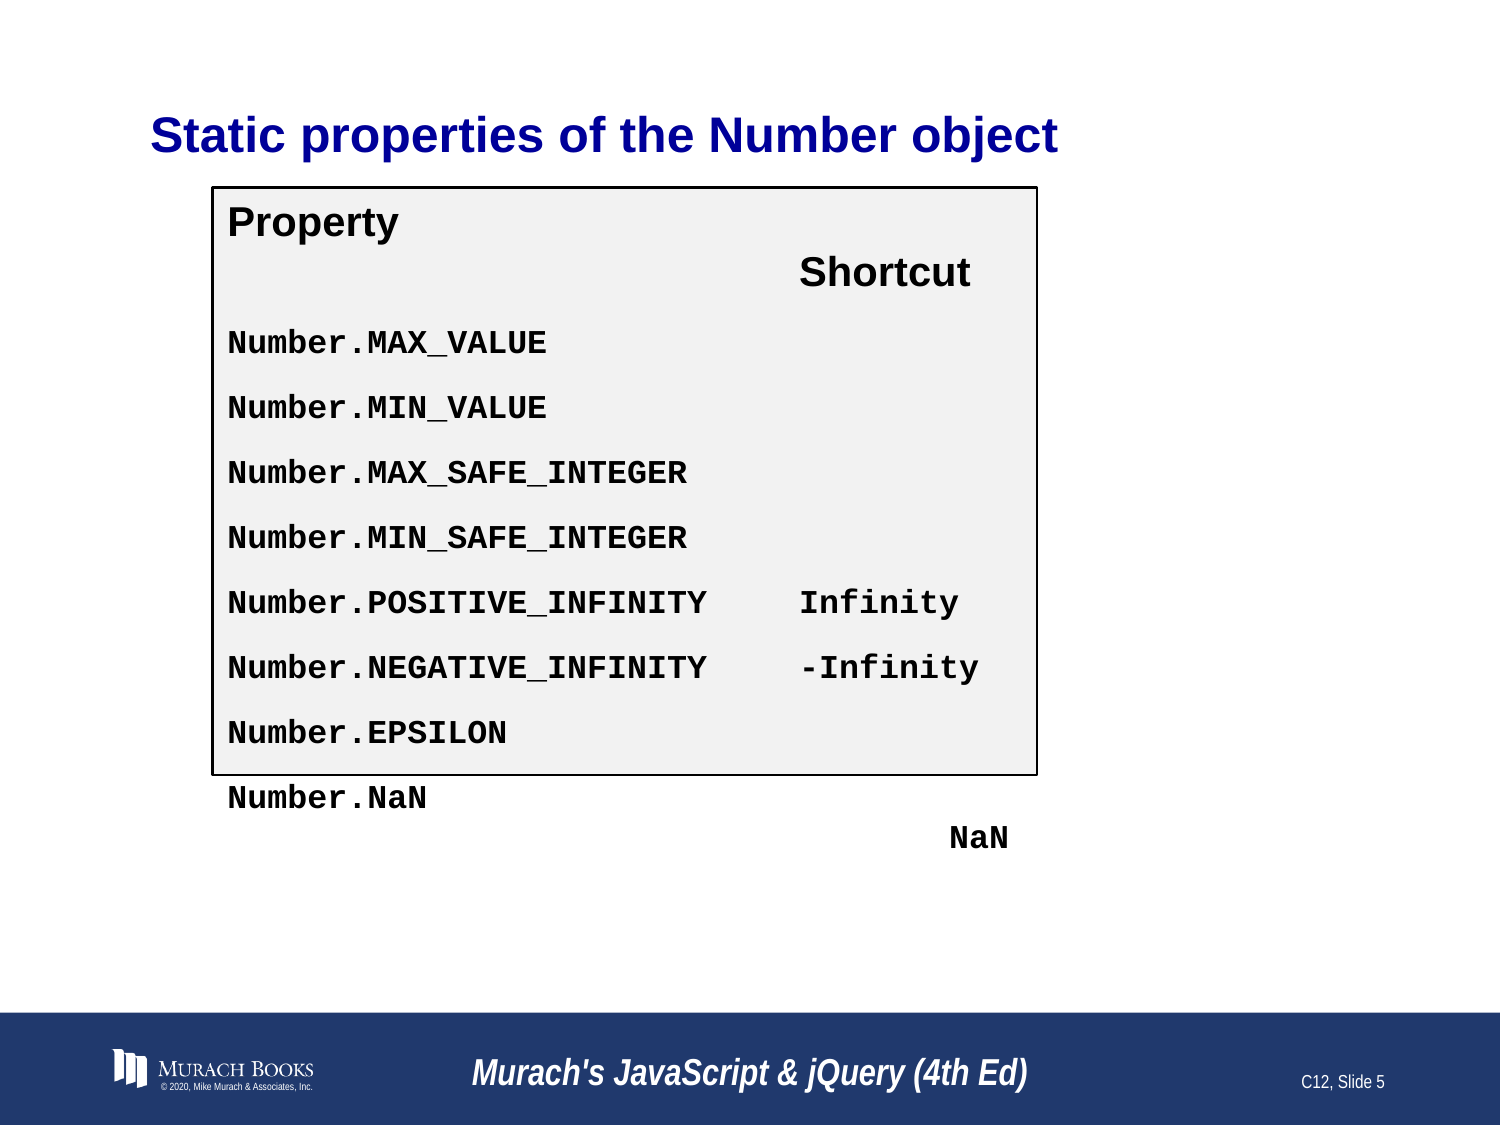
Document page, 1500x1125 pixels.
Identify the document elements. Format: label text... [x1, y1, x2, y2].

list Property Shortcut Number.MAX_VALUE Number.MIN_VALUE Number.MAX_SAFE_INTEGER Number.MIN_SAFE_INTEGER Number.POSITIVE_INFINITY Infinity Number.NEGATIVE_INFINITY -Infinity Number.EPSILON Number.NaN NaN [210, 185, 1040, 778]
footer © 2020, Mike Murach & Associates, Inc. [12, 1025, 463, 1100]
title Static properties of the Number object [150, 102, 1350, 164]
slide_number C12, Slide 5 [1087, 1025, 1400, 1100]
slide_number Murach's JavaScript & jQuery (4th Ed) [463, 1025, 1050, 1100]
